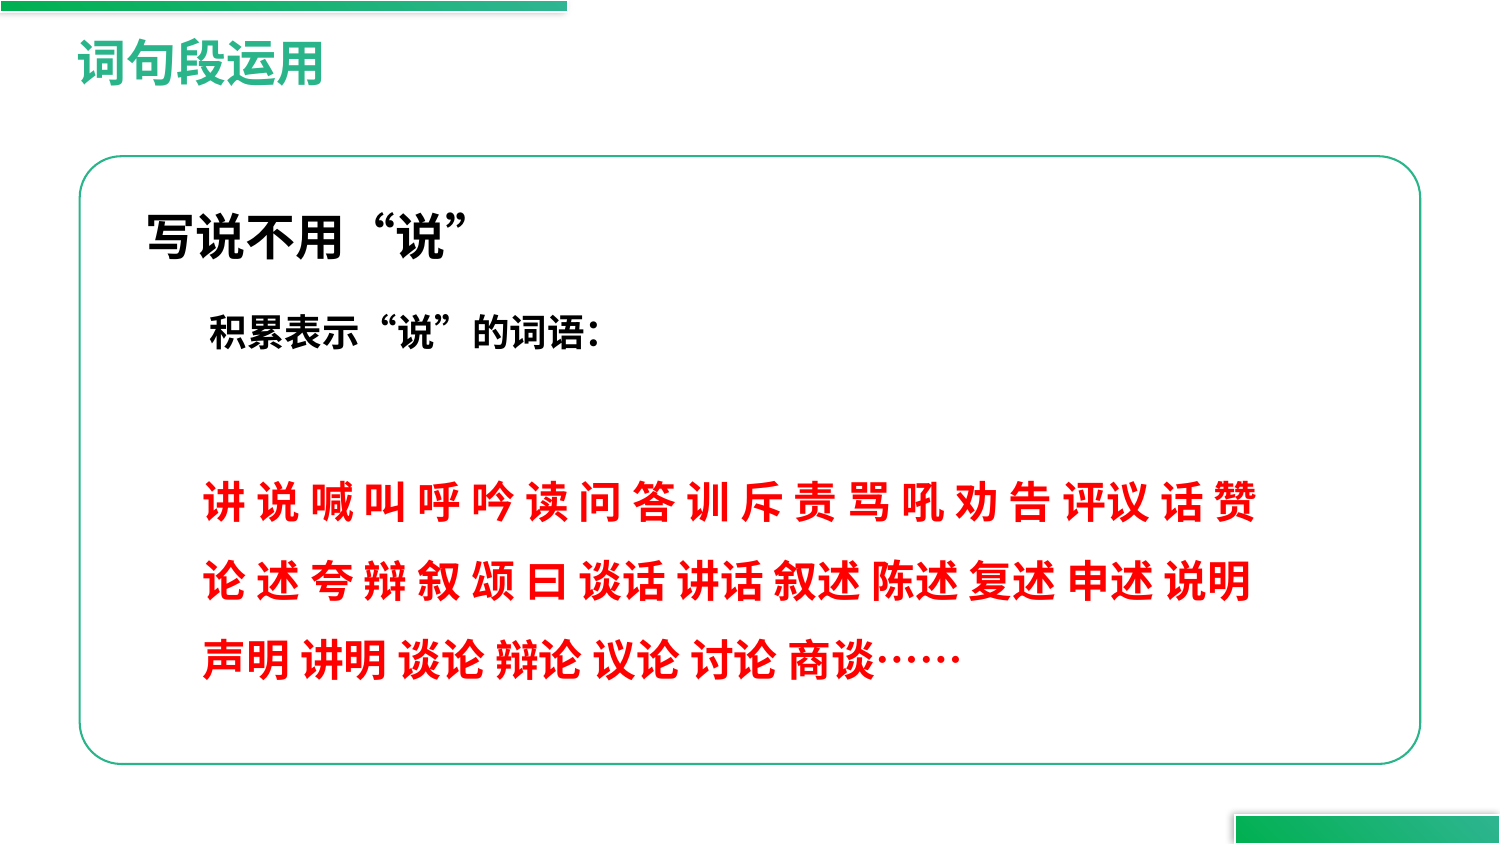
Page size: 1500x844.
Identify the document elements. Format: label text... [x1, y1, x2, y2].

text_box 写说不用“说” [134, 206, 1147, 268]
list 词句段运用 [41, 32, 382, 94]
text_box 讲 说 喊 叫 呼 吟 读 问 答 训 斥 责 骂 吼 劝 告 评议 话 赞 论 述 夸 辩 叙 颂 曰 谈话 讲话 叙述 陈述 复述 申述 说明 声明 讲明 谈论 辩论 议论 讨论 商谈…… [191, 443, 1309, 691]
text_box 积累表示“说”的词语： [198, 302, 634, 360]
